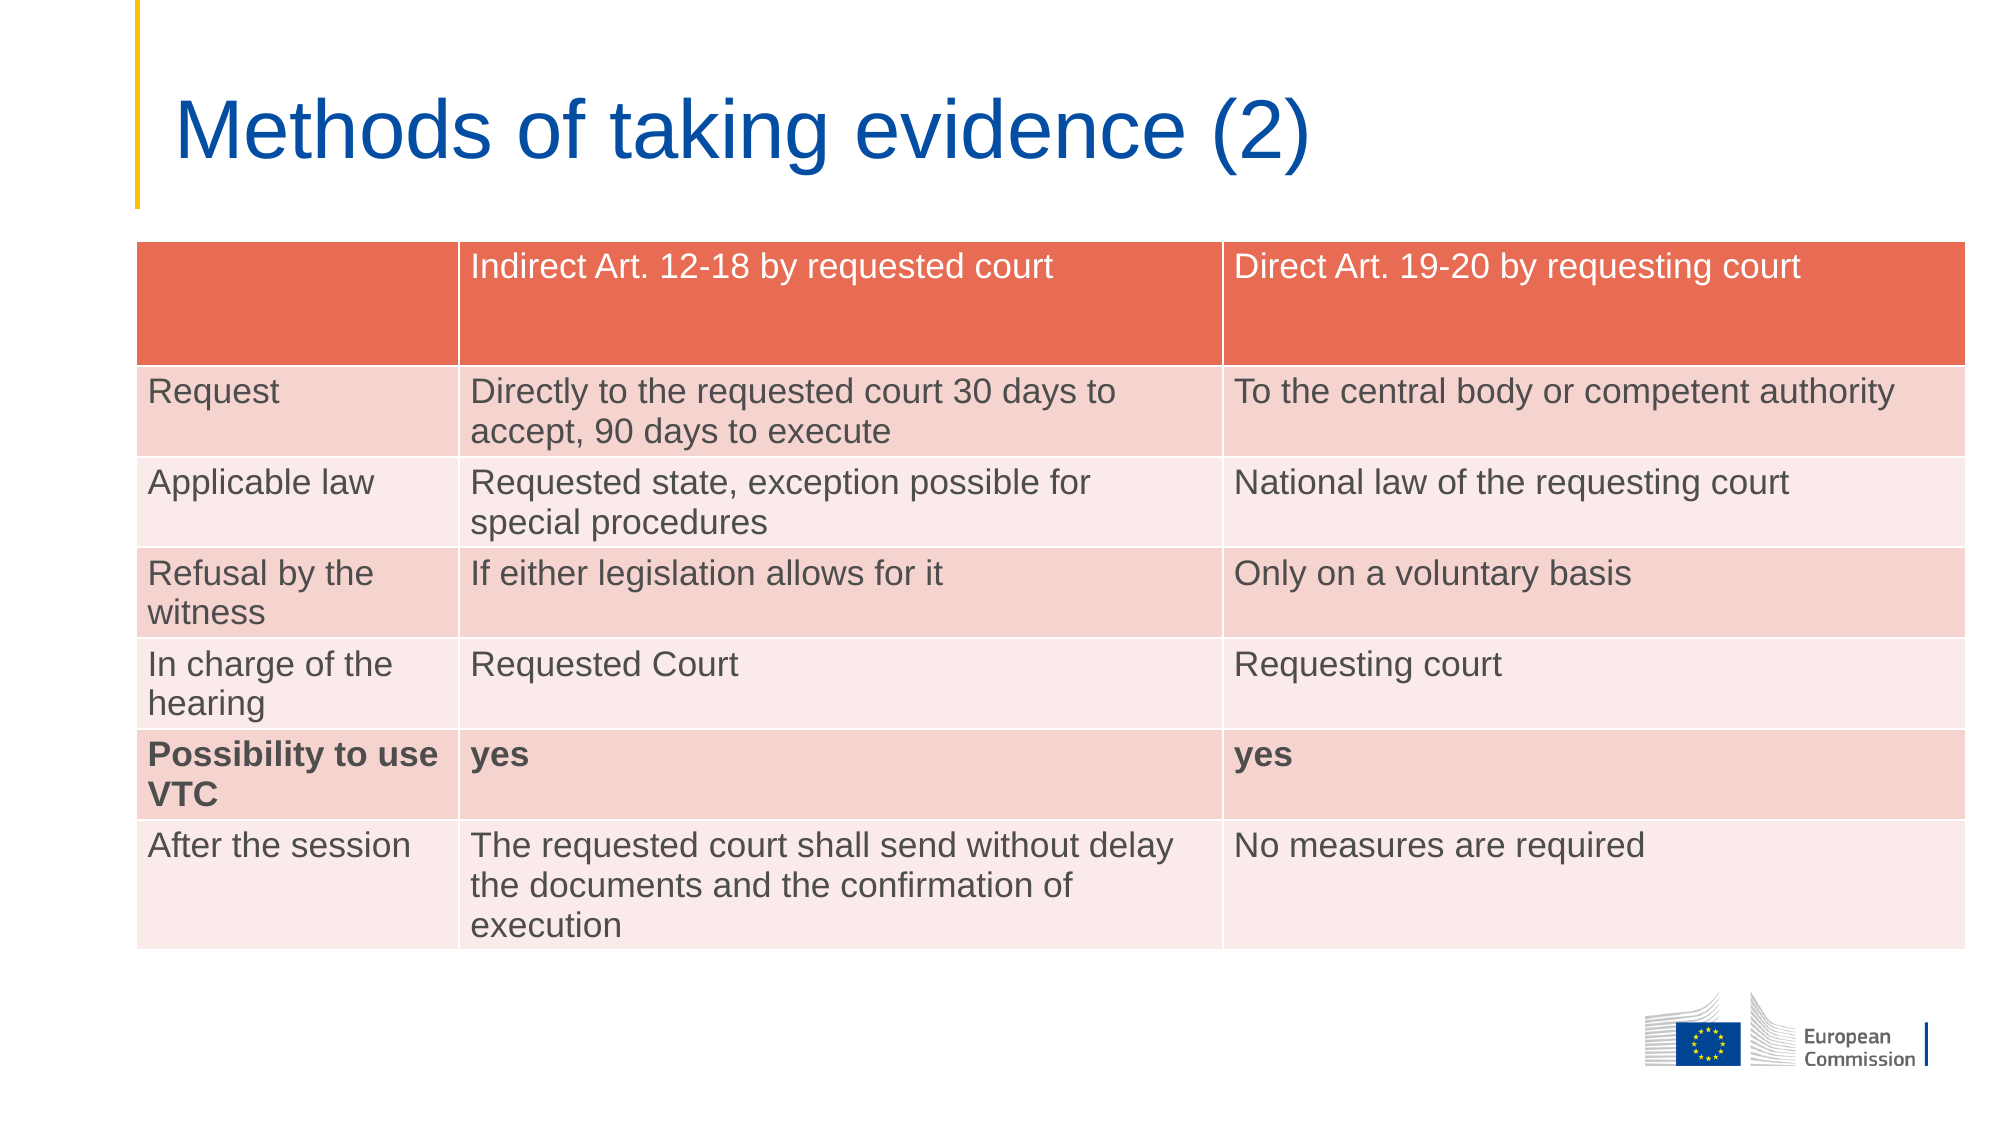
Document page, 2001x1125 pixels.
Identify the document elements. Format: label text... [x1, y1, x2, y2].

table_cell In charge of the hearing [137, 639, 458, 728]
table_cell Applicable law [137, 458, 458, 546]
table_header [137, 242, 458, 365]
table_cell yes [1224, 730, 1965, 819]
table_cell Only on a voluntary basis [1224, 548, 1965, 637]
table_header Indirect Art. 12-18 by requested court [460, 242, 1222, 365]
table_cell Requested Court [460, 639, 1222, 728]
table_header Direct Art. 19-20 by requesting court [1224, 242, 1965, 365]
table_cell Request [137, 367, 458, 456]
table_cell Requesting court [1224, 639, 1965, 728]
table_cell If either legislation allows for it [460, 548, 1222, 637]
table_cell To the central body or competent authority [1224, 367, 1965, 456]
table_cell Refusal by the witness [137, 548, 458, 637]
table_cell Requested state, exception possible for special procedures [460, 458, 1222, 546]
table_cell yes [460, 730, 1222, 819]
table_cell Possibility to use VTC [137, 730, 458, 819]
table_cell Directly to the requested court 30 days to accept, 90 days to execute [460, 367, 1222, 456]
table_cell After the session [137, 821, 458, 949]
table_cell National law of the requesting court [1224, 458, 1965, 546]
table_cell No measures are required [1224, 821, 1965, 949]
picture [1645, 991, 1928, 1066]
table_cell The requested court shall send without delay the documents and the confirmation of execution [460, 821, 1222, 949]
text_box Methods of taking evidence (2) [159, 79, 2000, 208]
